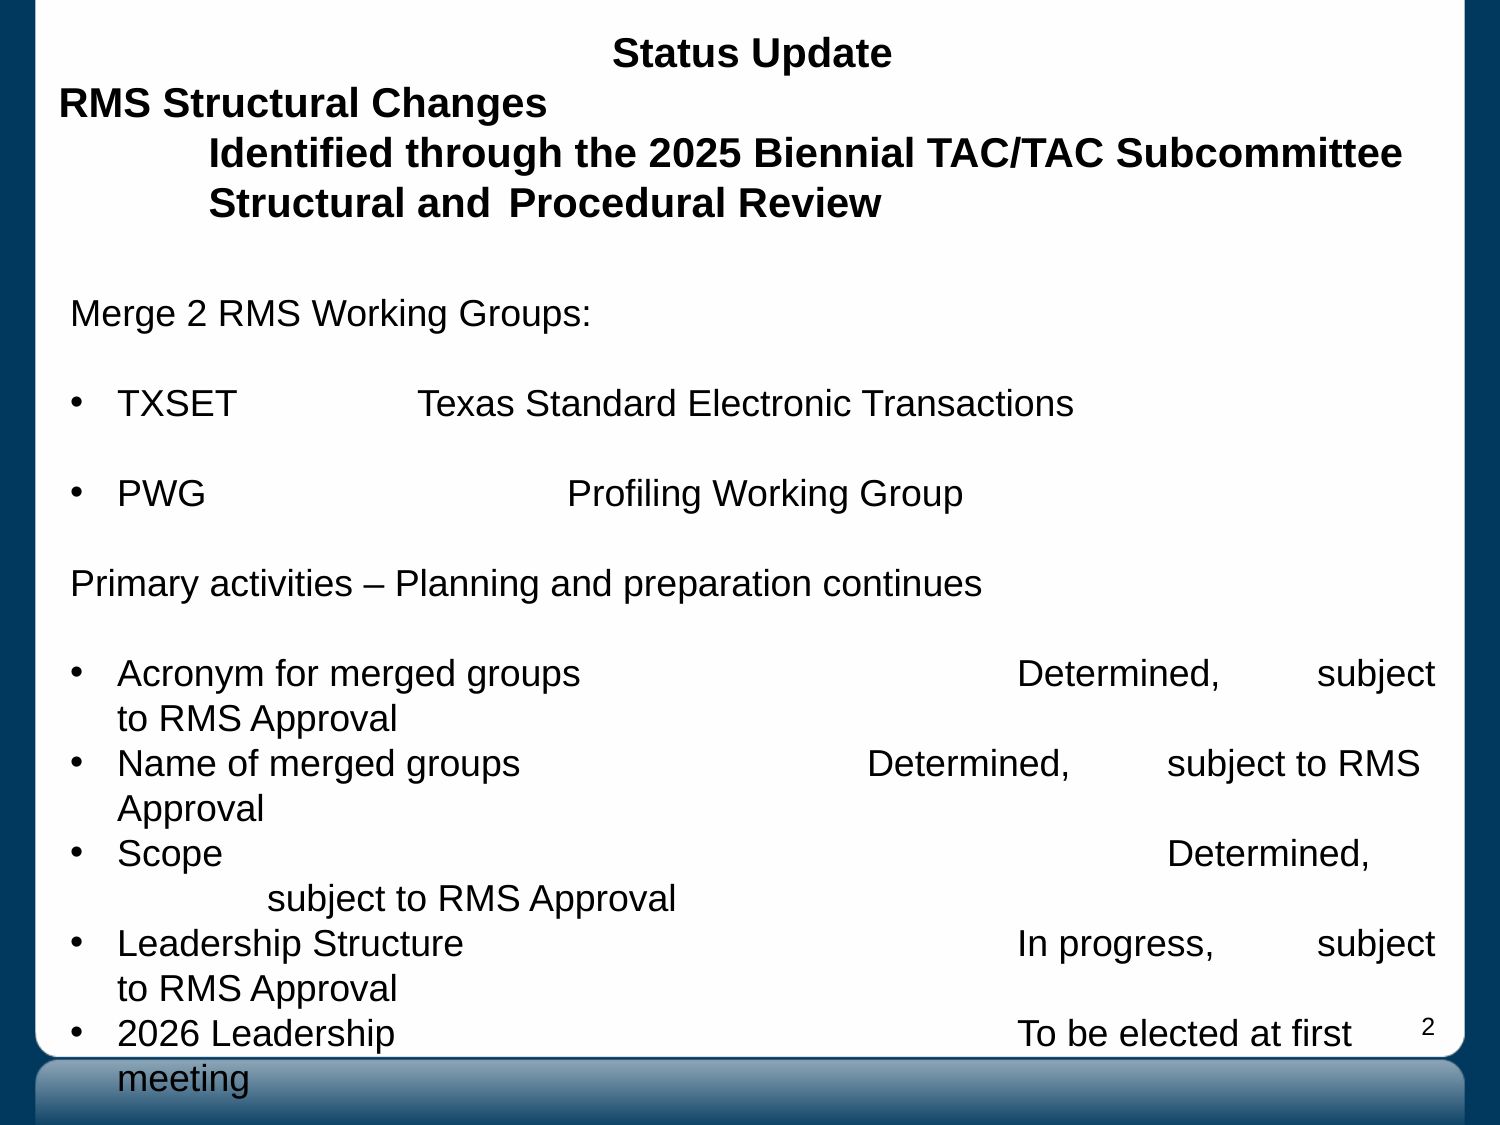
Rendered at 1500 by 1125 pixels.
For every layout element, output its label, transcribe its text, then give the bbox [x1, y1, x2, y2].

text_box Merge 2 RMS Working Groups: TXSET Texas Standard Electronic Transactions PWG Profiling Working Group Primary activities – Planning and preparation continues Acronym for merged groups Determined, subject to RMS Approval Name of merged groups Determined, subject to RMS Approval Scope Determined, subject to RMS Approval Leadership Structure In progress, subject to RMS Approval 2026 Leadership To be elected at first meeting Planned date for new group to be active January, February 2026 [55, 281, 1453, 1125]
picture [35, 0, 1465, 1125]
text_box Status Update RMS Structural Changes Identified through the 2025 Biennial TAC/TAC Subcommittee Structural and Procedural Review [43, 18, 1462, 284]
